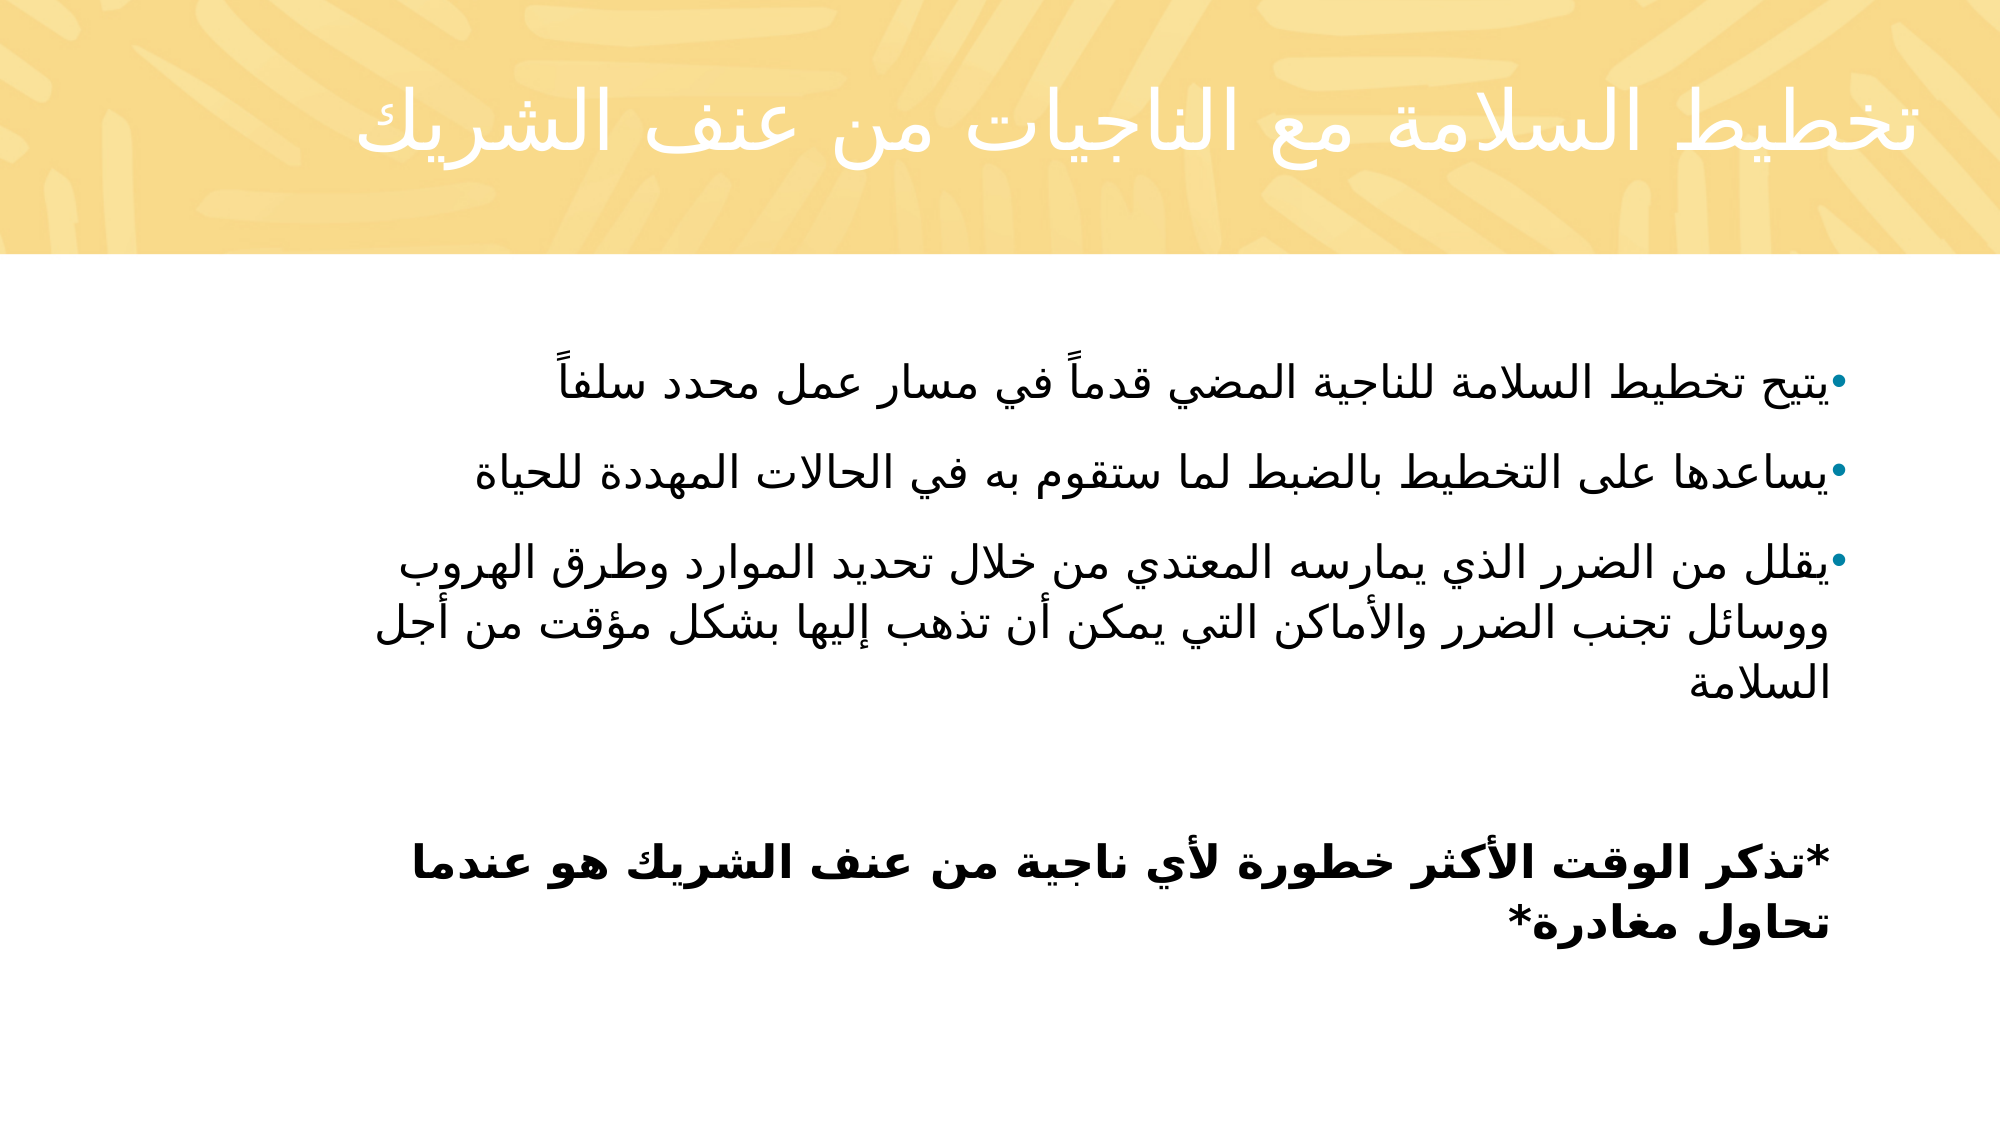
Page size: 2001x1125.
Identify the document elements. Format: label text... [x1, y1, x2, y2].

list يتيح تخطيط السلامة للناجية المضي قدماً في مسار عمل محدد سلفاً يساعدها على التخطيط بالضبط لما ستقوم به في الحالات المهددة للحياة يقلل من الضرر الذي يمارسه المعتدي من خلال تحديد الموارد وطرق الهروب ووسائل تجنب الضرر والأماكن التي يمكن أن تذهب إليها بشكل مؤقت من أجل السلامة *تذكر الوقت الأكثر خطورة لأي ناجية من عنف الشريك هو عندما تحاول مغادرة* [259, 339, 1855, 1001]
picture [0, 0, 2000, 1125]
title تخطيط السلامة مع الناجيات من عنف الشريك [61, 33, 1938, 220]
